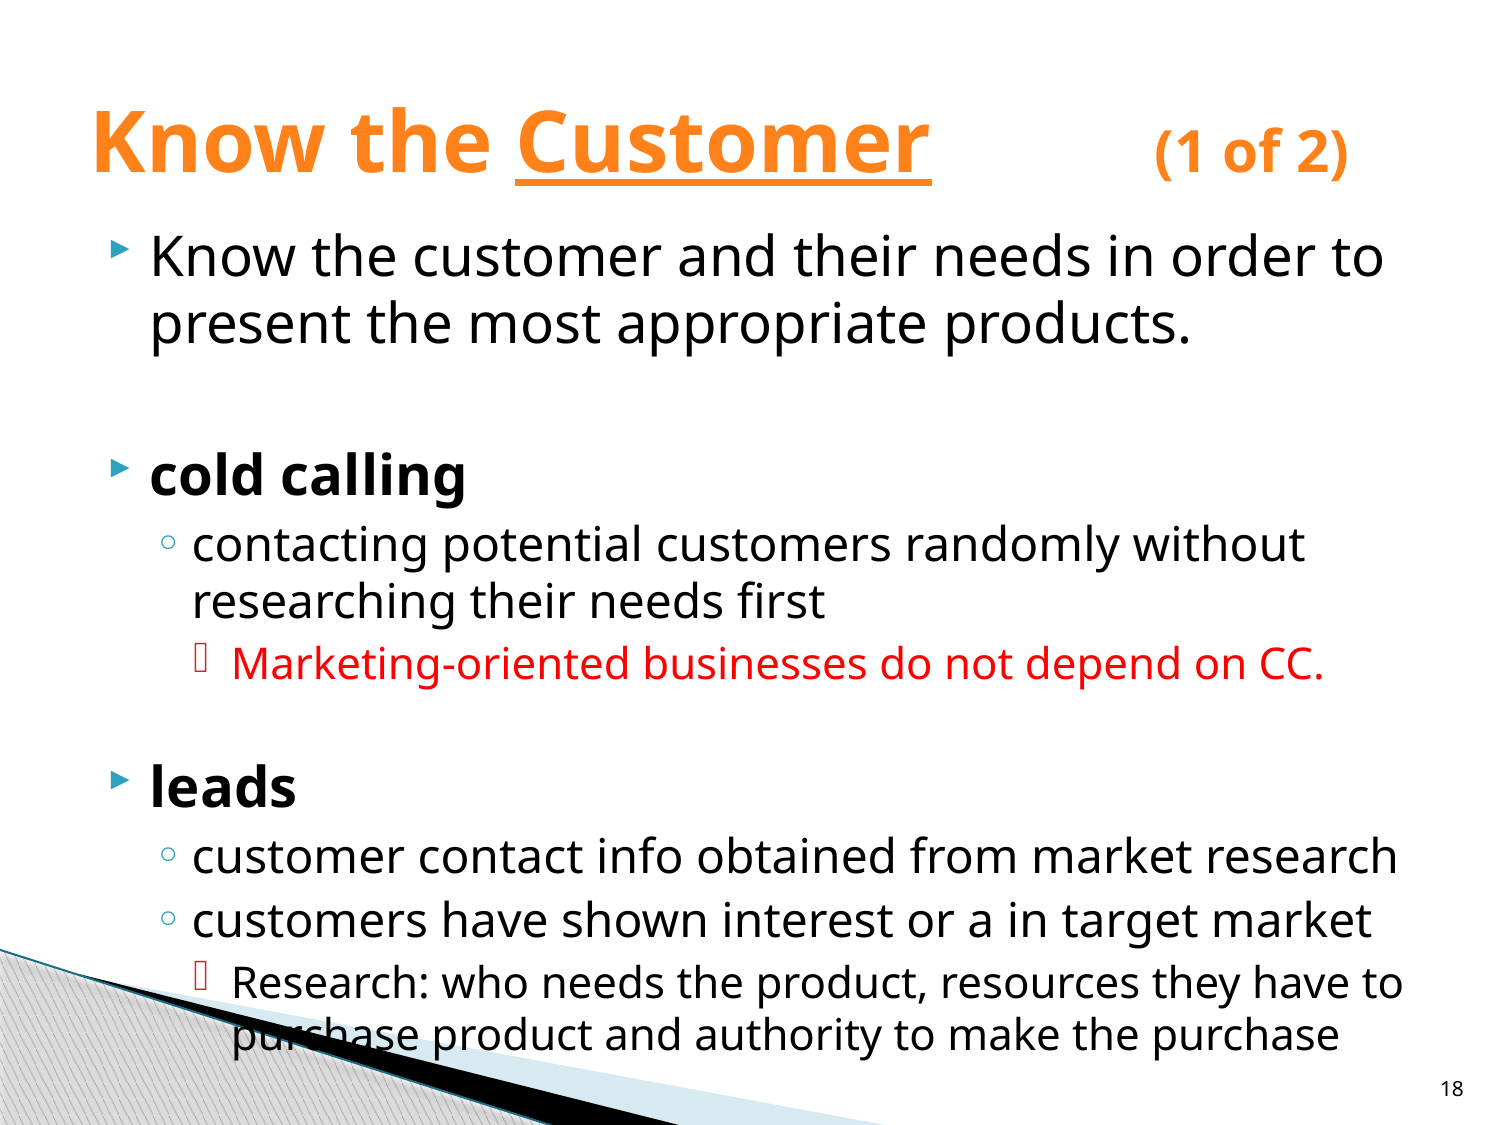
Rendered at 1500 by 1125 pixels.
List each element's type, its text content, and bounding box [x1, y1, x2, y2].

list Know the customer and their needs in order to present the most appropriate products. cold calling contacting potential customers randomly without researching their needs first Marketing-oriented businesses do not depend on CC. leads customer contact info obtained from market research customers have shown interest or a in target market Research: who needs the product, resources they have to purchase product and authority to make the purchase [75, 212, 1463, 1075]
slide_number 18 [1418, 1051, 1479, 1112]
title Know the Customer (1 of 2) [75, 45, 1425, 233]
